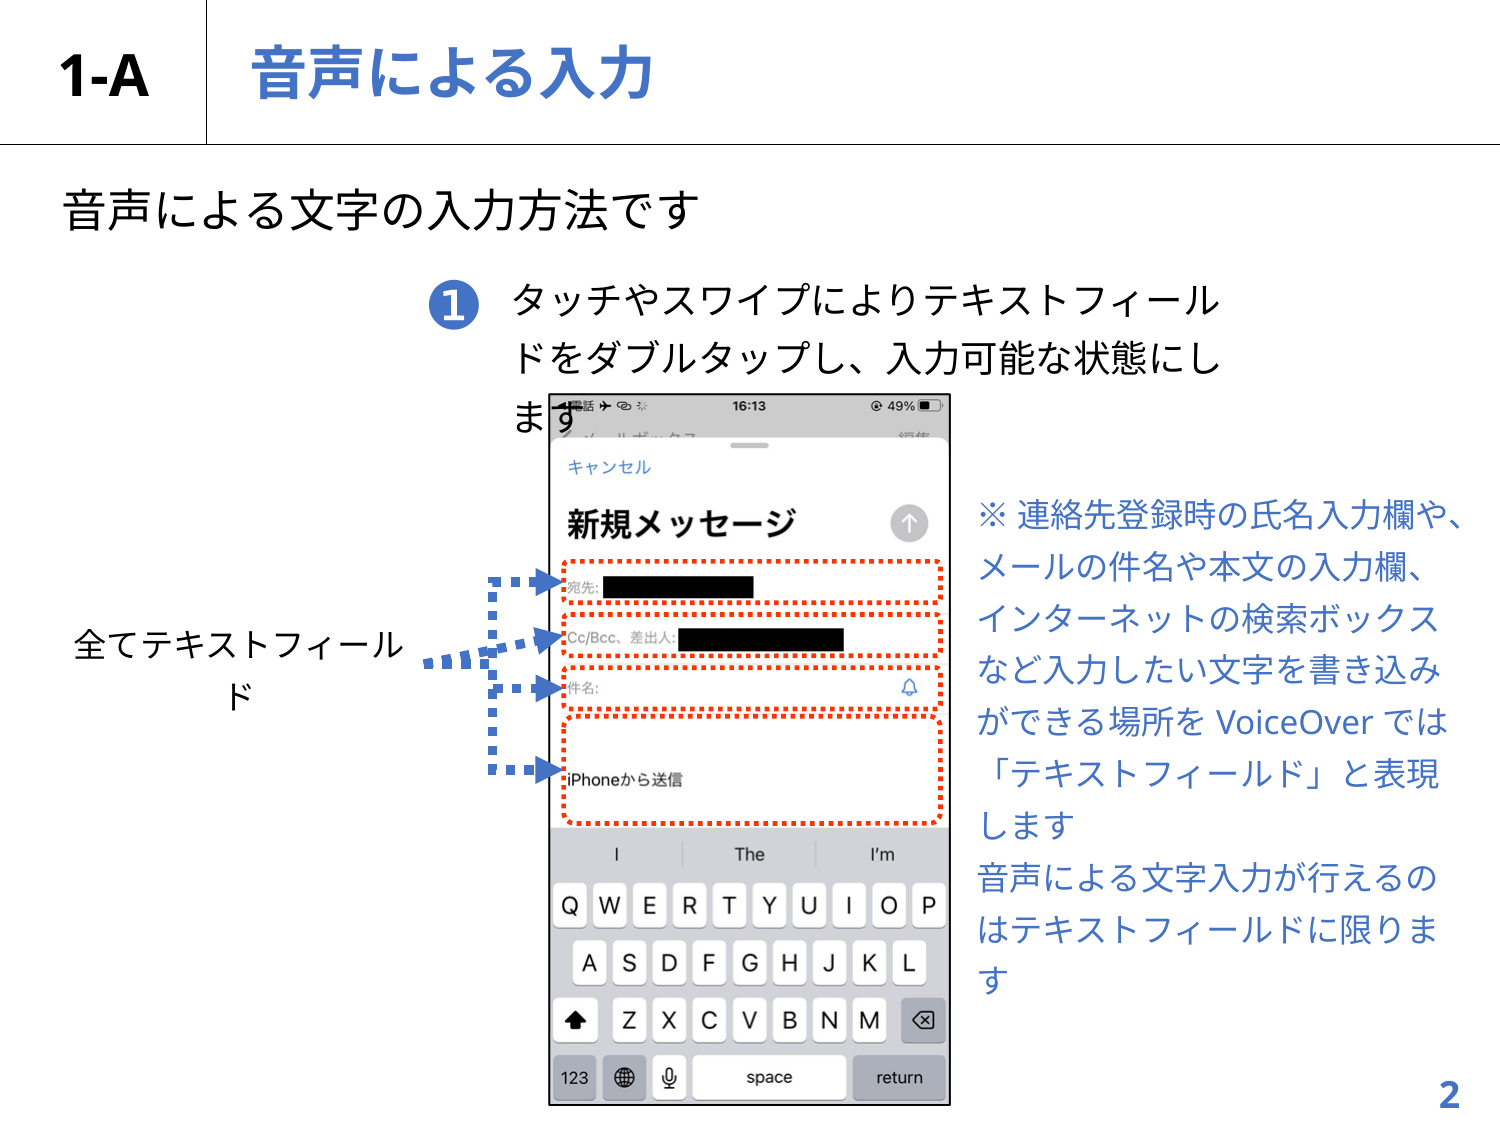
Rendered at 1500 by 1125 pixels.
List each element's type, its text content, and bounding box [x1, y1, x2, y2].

text_box 1-A [0, 0, 207, 147]
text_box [423, 634, 564, 770]
text_box タッチやスワイプによりテキストフィールドをダブルタップし、入力可能な状態にします [495, 274, 1253, 447]
text_box 音声による文字の入力方法です [46, 180, 1422, 274]
picture [548, 392, 951, 1106]
text_box ❶ [409, 274, 486, 351]
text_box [423, 582, 564, 634]
text_box 音声による入力 [230, 24, 1459, 119]
text_box 全てテキストフィールド [54, 604, 423, 724]
text_box ※連絡先登録時の氏名入力欄や、メールの件名や本文の入力欄、インターネットの検索ボックスなど入力したい文字を書き込みができる場所をVoiceOverでは「テキストフィールド」と表現します 音声による文字入力が行えるのはテキストフィールドに限ります [961, 474, 1472, 1009]
text_box 2 [1399, 1063, 1500, 1123]
